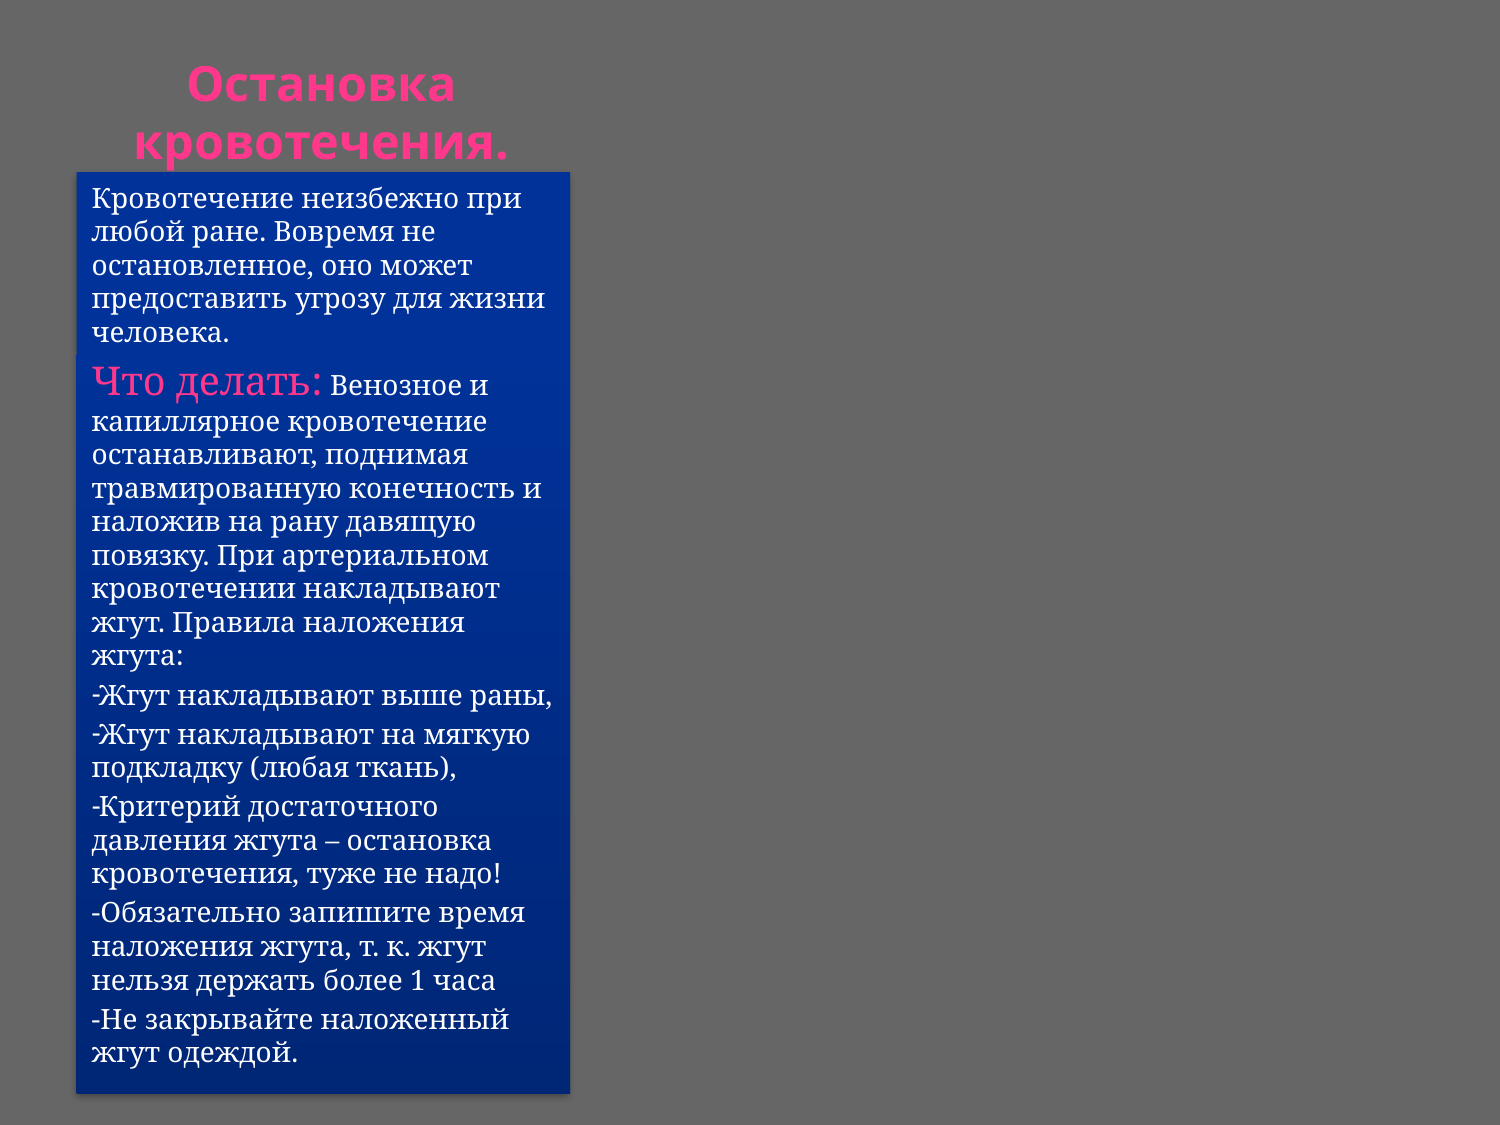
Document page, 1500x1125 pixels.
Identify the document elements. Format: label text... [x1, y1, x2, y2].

title Остановка кровотечения. [75, 44, 569, 172]
list Кровотечение неизбежно при любой ране. Вовремя не остановленное, оно может предоставить угрозу для жизни человека. Что делать: Венозное и капиллярное кровотечение останавливают, поднимая травмированную конечность и наложив на рану давящую повязку. При артериальном кровотечении накладывают жгут. Правила наложения жгута: Жгут накладывают выше раны, Жгут накладывают на мягкую подкладку (любая ткань), Критерий достаточного давления жгута – остановка кровотечения, туже не надо! -Обязательно запишите время наложения жгута, т. к. жгут нельзя держать более 1 часа -Не закрывайте наложенный жгут одеждой. [76, 172, 571, 1094]
